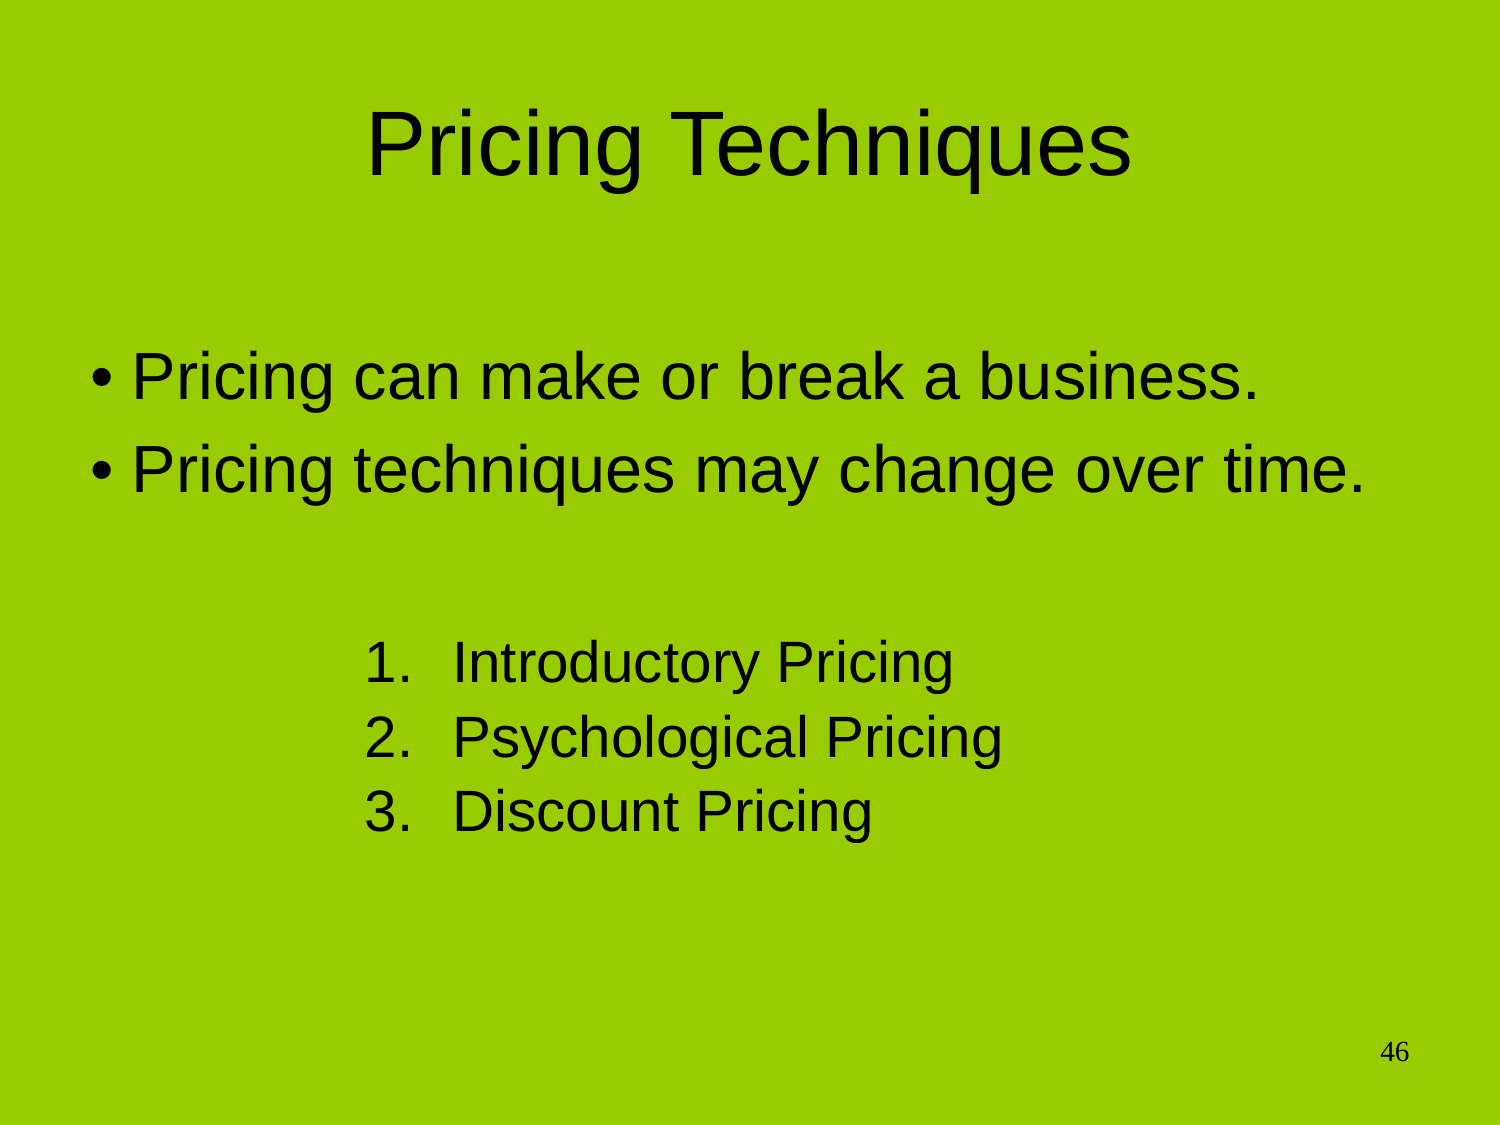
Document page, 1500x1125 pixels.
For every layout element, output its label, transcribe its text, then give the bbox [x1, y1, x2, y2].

text_box Introductory Pricing Psychological Pricing Discount Pricing [275, 624, 1300, 875]
title Pricing Techniques [74, 44, 1426, 233]
list • Pricing can make or break a business. • Pricing techniques may change over time. [74, 324, 1426, 601]
slide_number 46 [1074, 1024, 1426, 1103]
